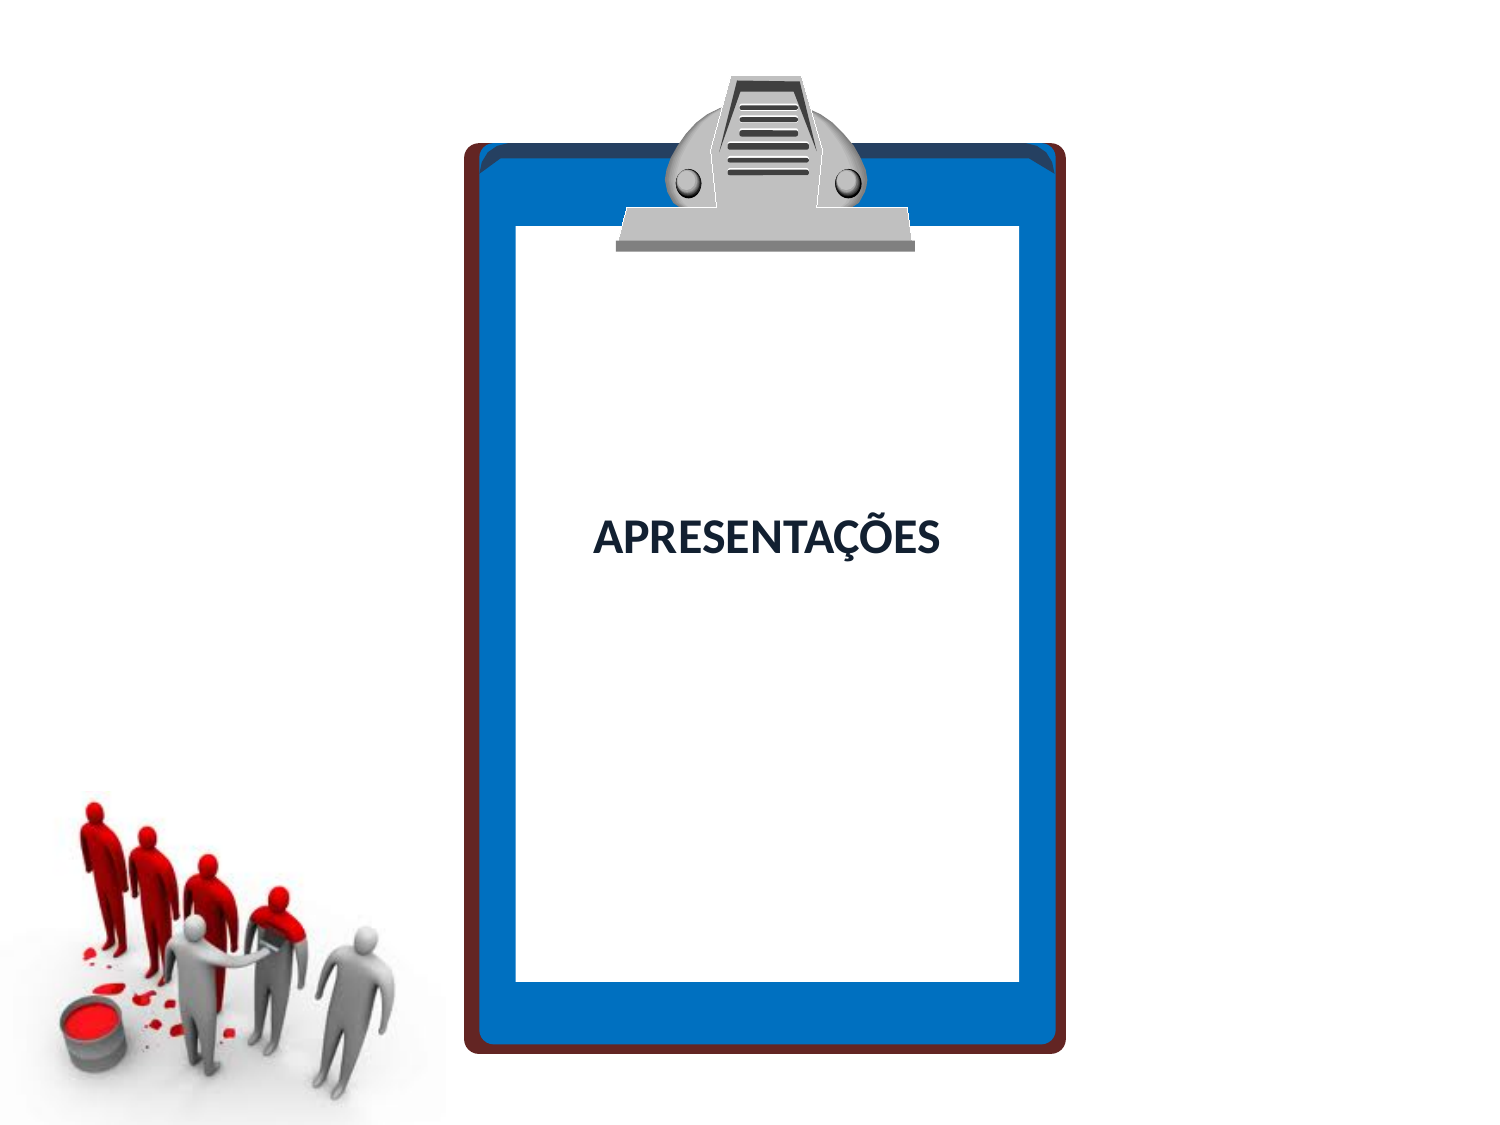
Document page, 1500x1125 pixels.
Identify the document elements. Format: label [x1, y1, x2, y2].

picture [0, 790, 446, 1125]
text_box [463, 74, 1067, 1056]
